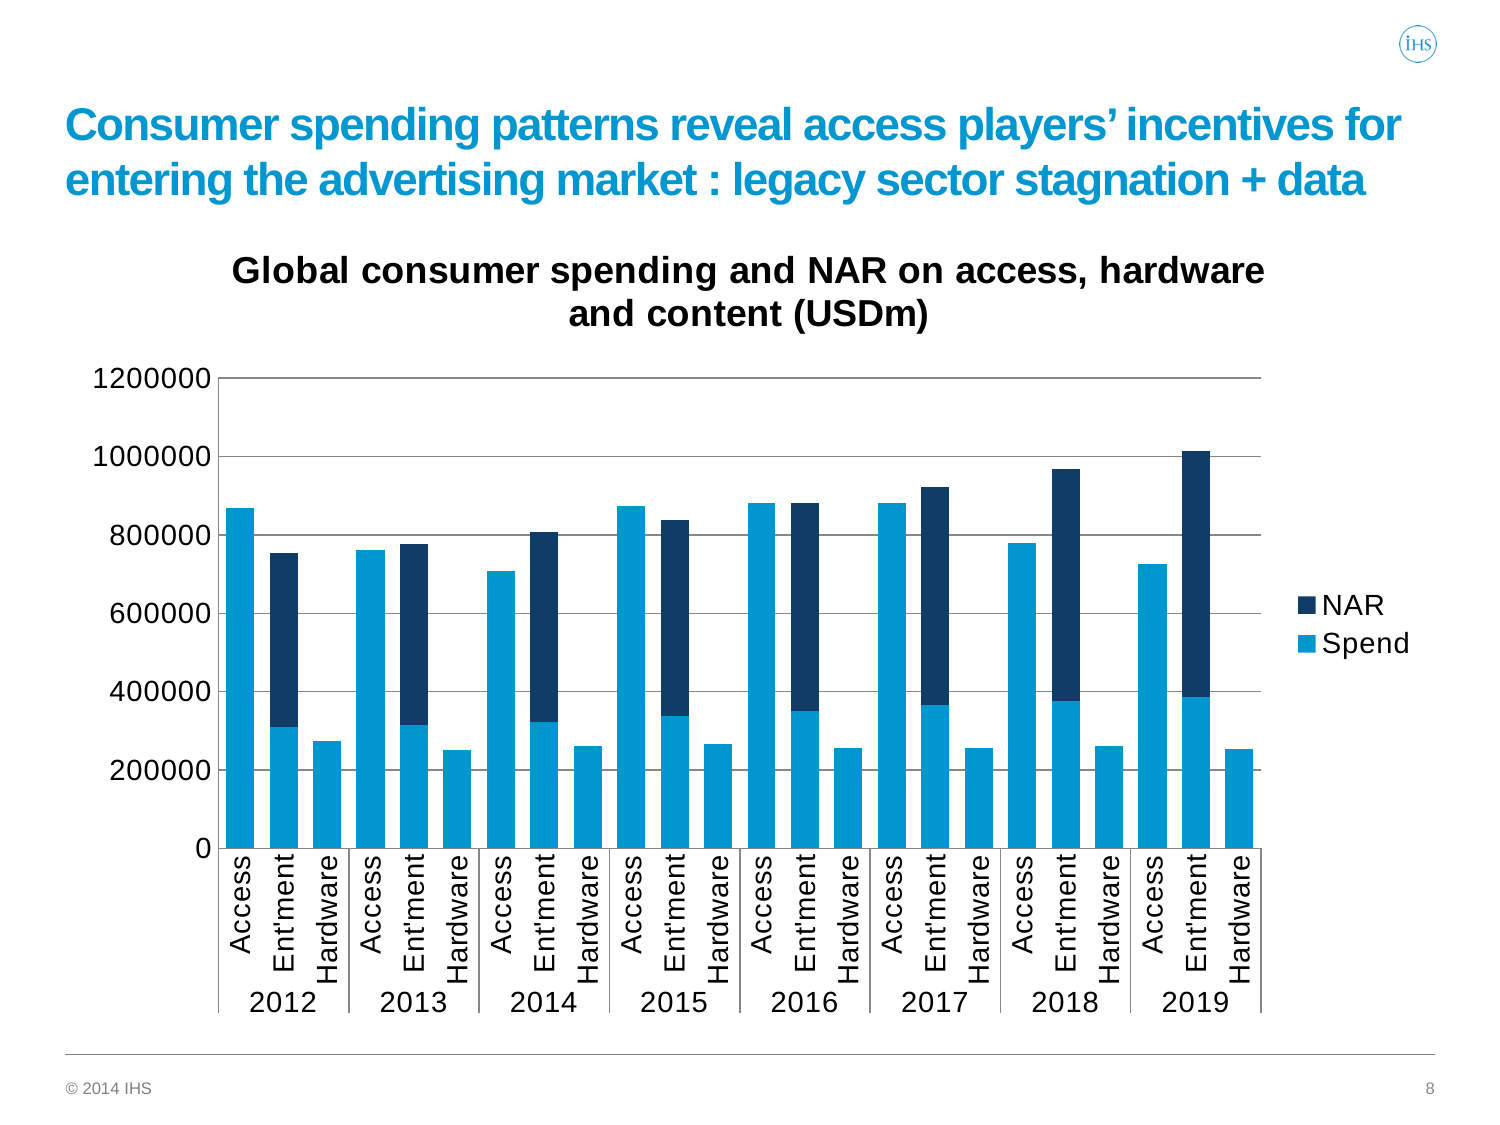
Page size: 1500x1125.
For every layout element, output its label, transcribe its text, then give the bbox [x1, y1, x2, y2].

slide_number 8 [1084, 1057, 1435, 1118]
chart [64, 213, 1434, 1036]
title Consumer spending patterns reveal access players’ incentives for entering the advertising market : legacy sector stagnation + data [64, 95, 1434, 213]
picture [1399, 25, 1437, 63]
